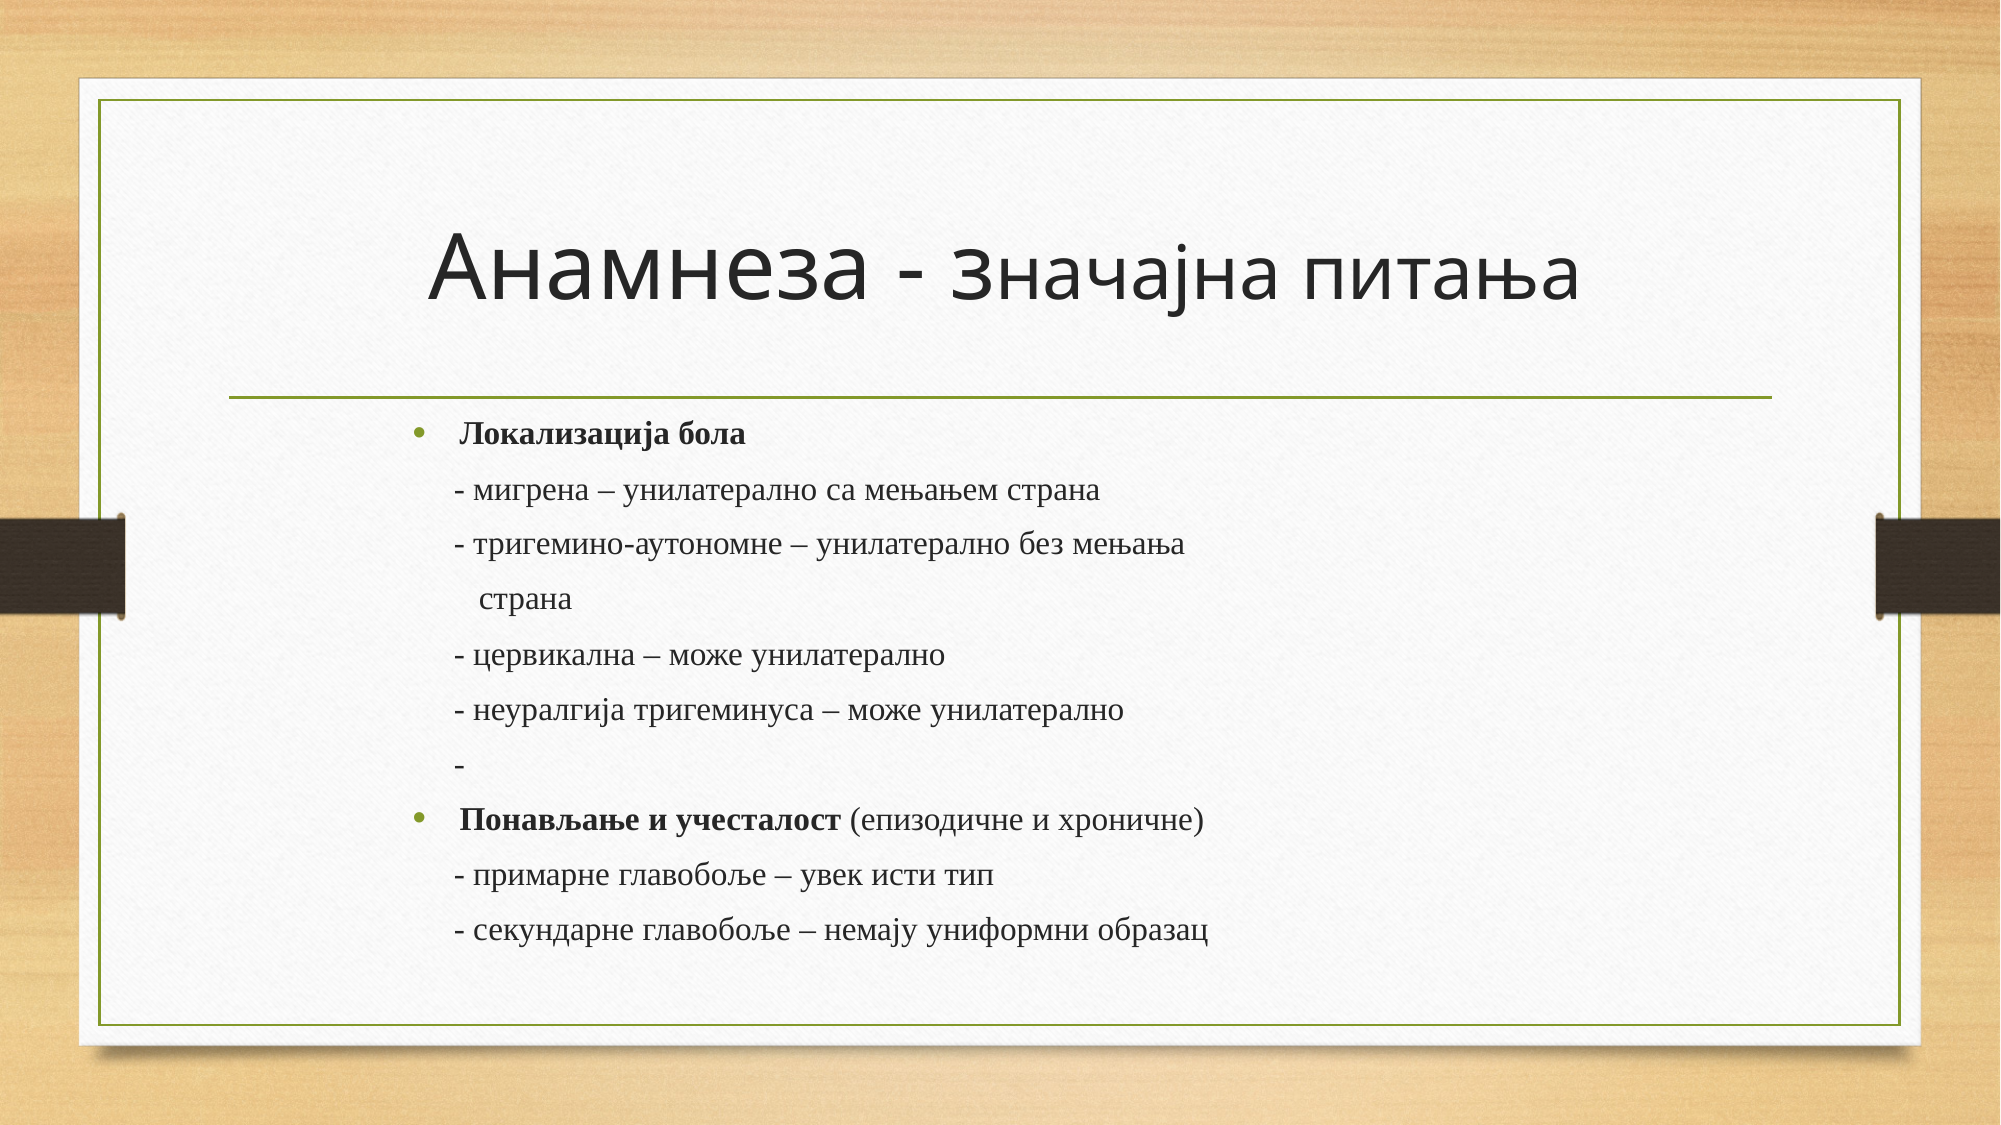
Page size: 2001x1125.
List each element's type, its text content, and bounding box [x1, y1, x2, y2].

picture [0, 0, 2001, 1125]
title Анамнеза - значајна питања [373, 184, 1638, 342]
list Локализација бола - мигрена – унилатерално са мењањем страна - тригемино-аутономне – унилатерално без мењања страна - цервикална – може унилатерално - неуралгија тригеминуса – може унилатерално - Понављање и учесталост (епизодичне и хроничне) - примарне главобоље – увек исти тип - секундарне главобоље – немају униформни образац [397, 408, 1845, 1125]
